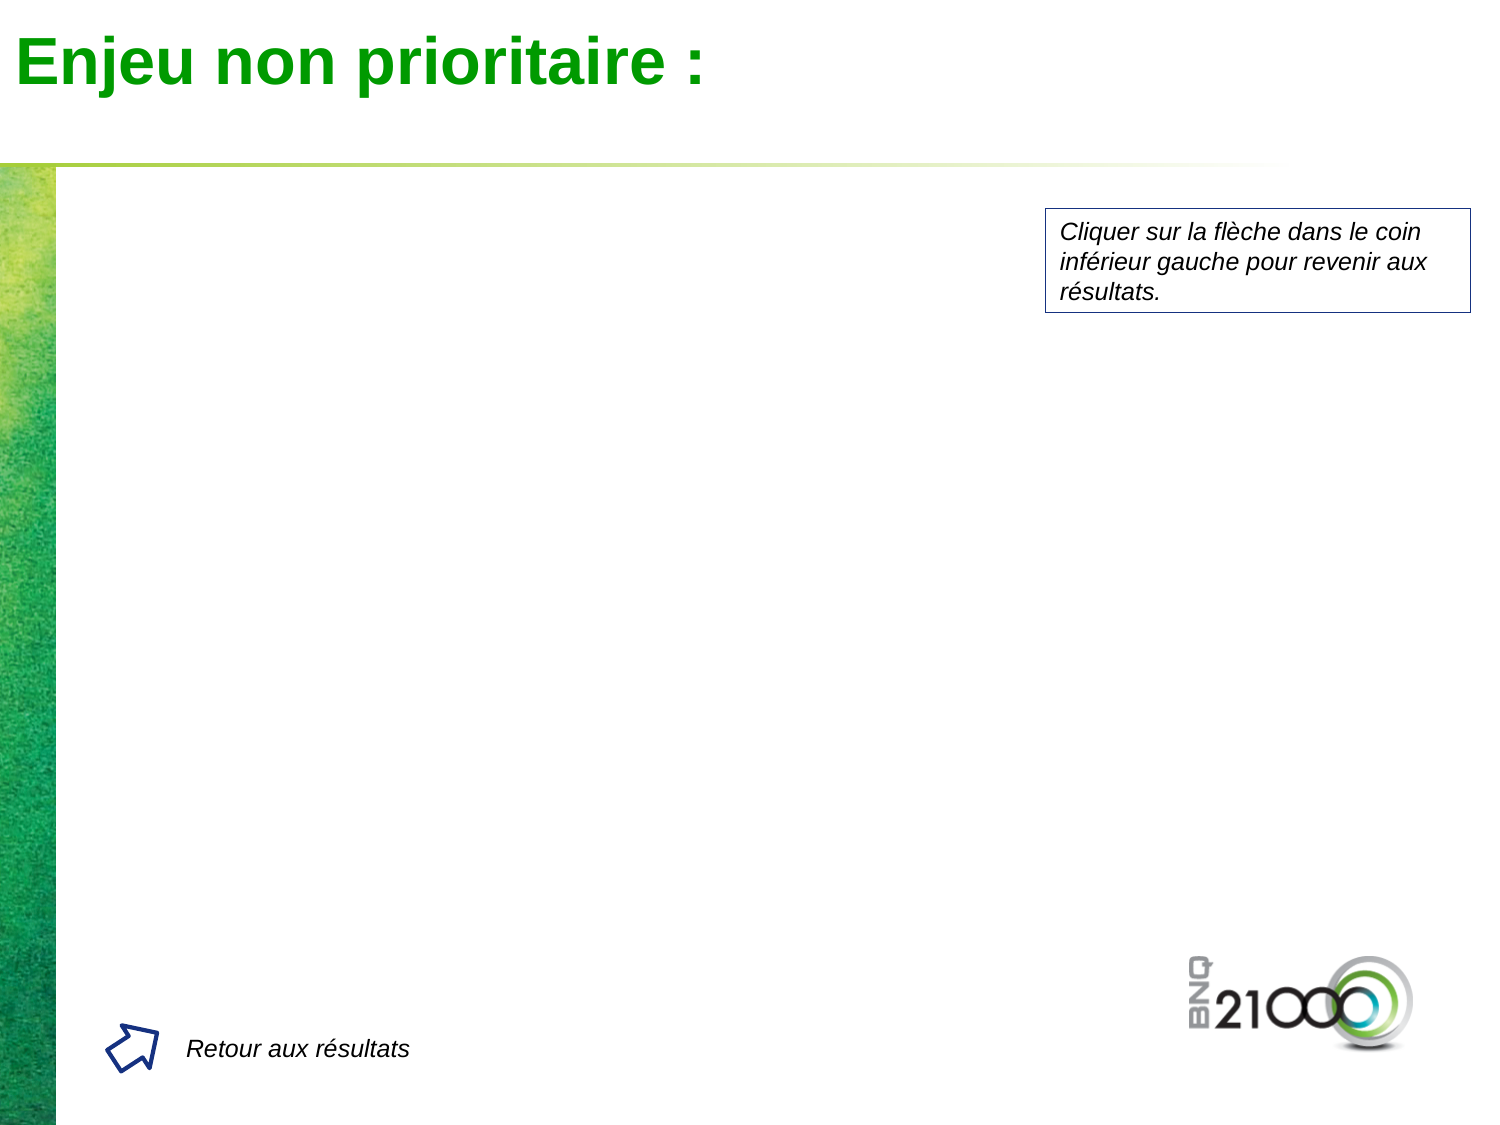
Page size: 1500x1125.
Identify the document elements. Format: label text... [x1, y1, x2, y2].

text_box Cliquer sur la flèche dans le coin inférieur gauche pour revenir aux résultats. [1045, 208, 1471, 313]
title Enjeu non prioritaire : [0, 18, 1500, 151]
text_box Retour aux résultats [171, 1024, 455, 1070]
picture [1184, 955, 1418, 1055]
picture [0, 163, 1500, 1125]
text_box [105, 1023, 160, 1074]
